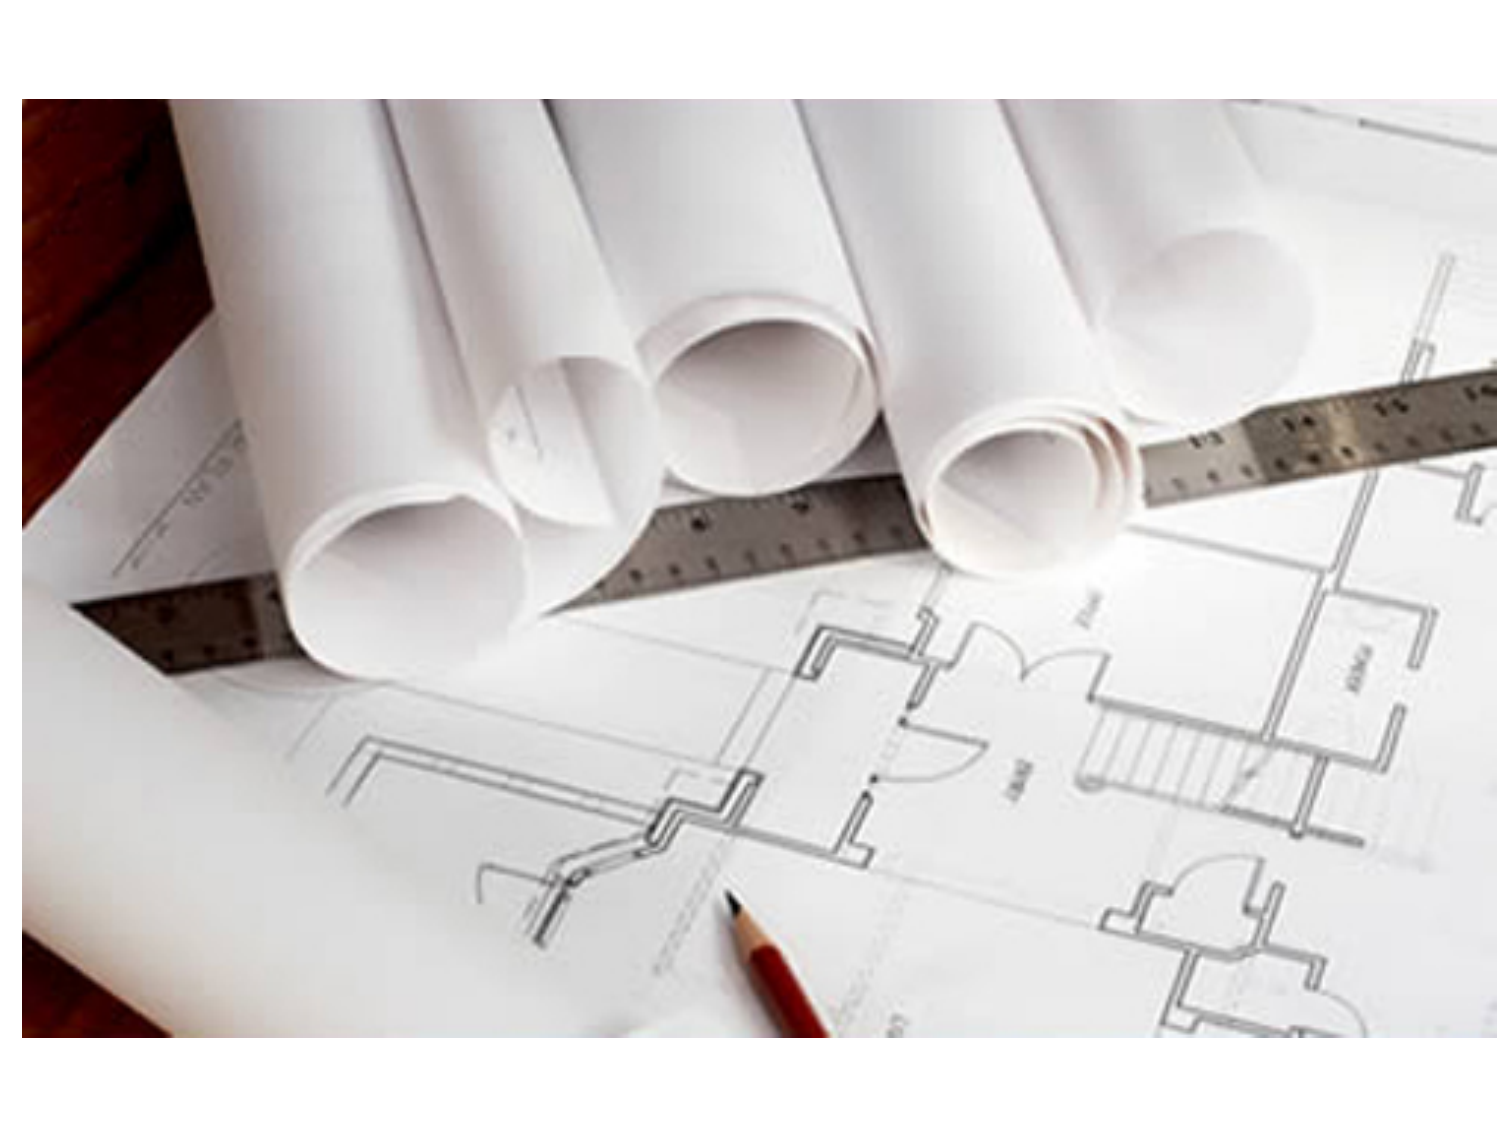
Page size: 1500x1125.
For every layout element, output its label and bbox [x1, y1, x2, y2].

picture [21, 99, 1497, 1038]
